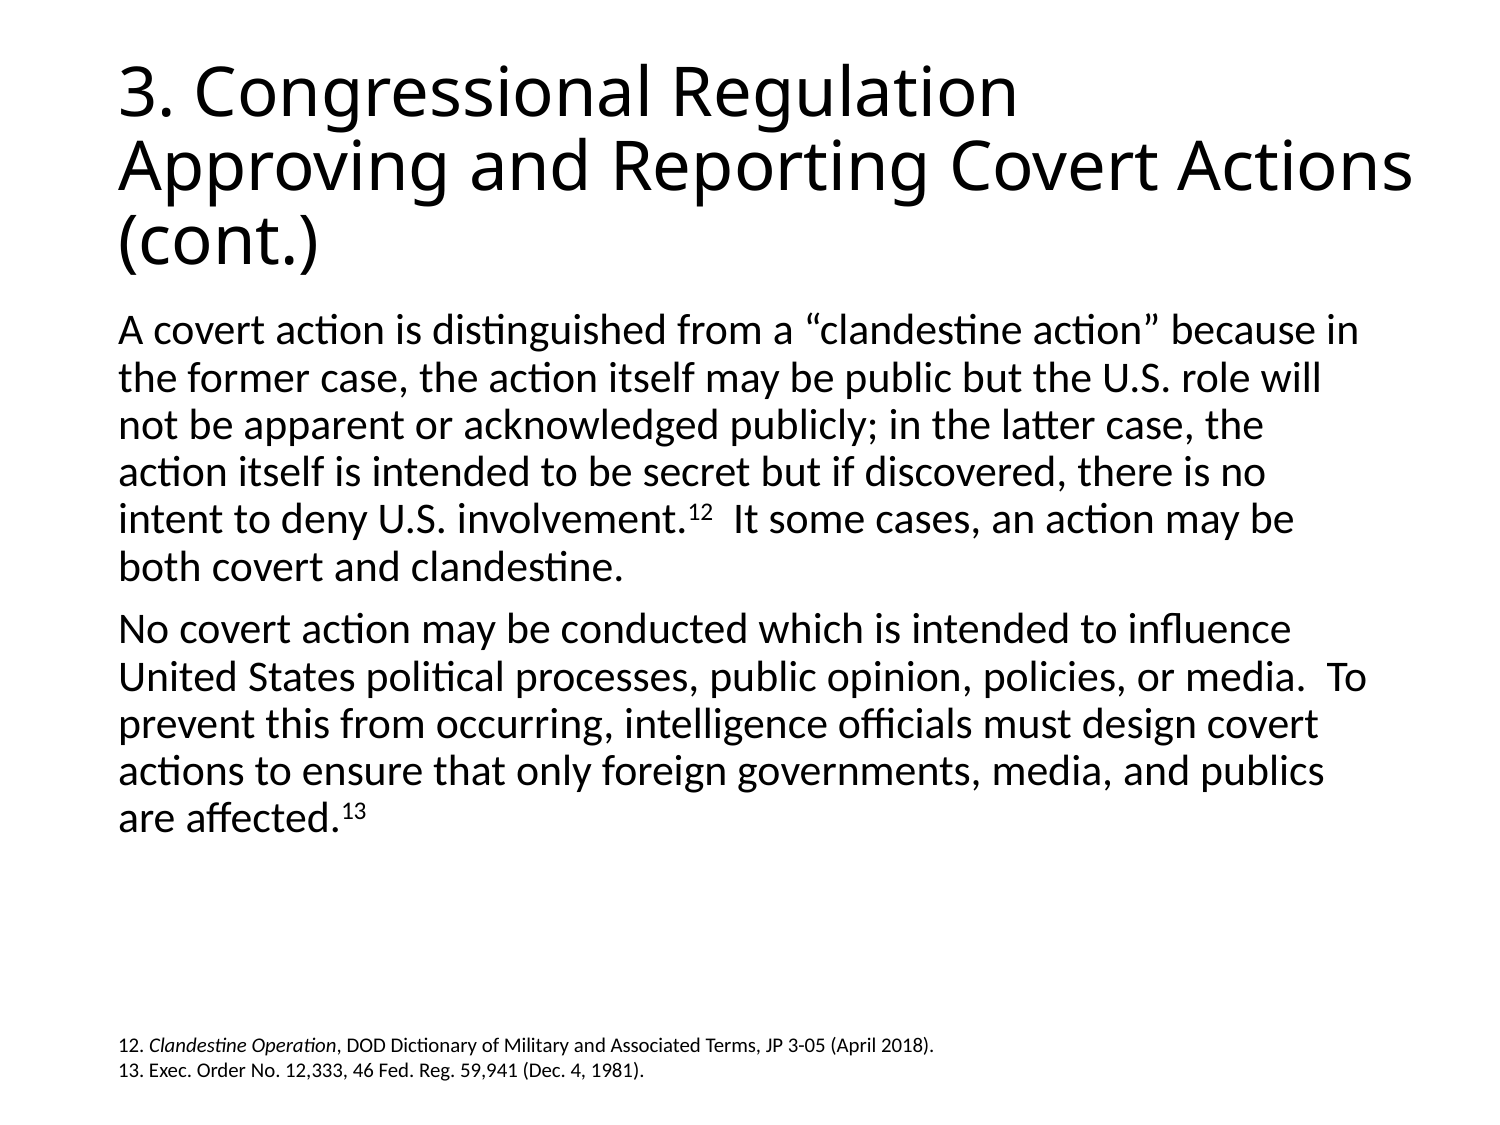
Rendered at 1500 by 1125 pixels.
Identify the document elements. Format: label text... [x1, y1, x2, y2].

list A covert action is distinguished from a “clandestine action” because in the former case, the action itself may be public but the U.S. role will not be apparent or acknowledged publicly; in the latter case, the action itself is intended to be secret but if discovered, there is no intent to deny U.S. involvement.12 It some cases, an action may be both covert and clandestine. No covert action may be conducted which is intended to influence United States political processes, public opinion, policies, or media. To prevent this from occurring, intelligence officials must design covert actions to ensure that only foreign governments, media, and publics are affected.13 12. Clandestine Operation, DOD Dictionary of Military and Associated Terms, JP 3-05 (April 2018). 13. Exec. Order No. 12,333, 46 Fed. Reg. 59,941 (Dec. 4, 1981). [102, 299, 1398, 1014]
title 3. Congressional Regulation Approving and Reporting Covert Actions (cont.) [102, 59, 1443, 278]
